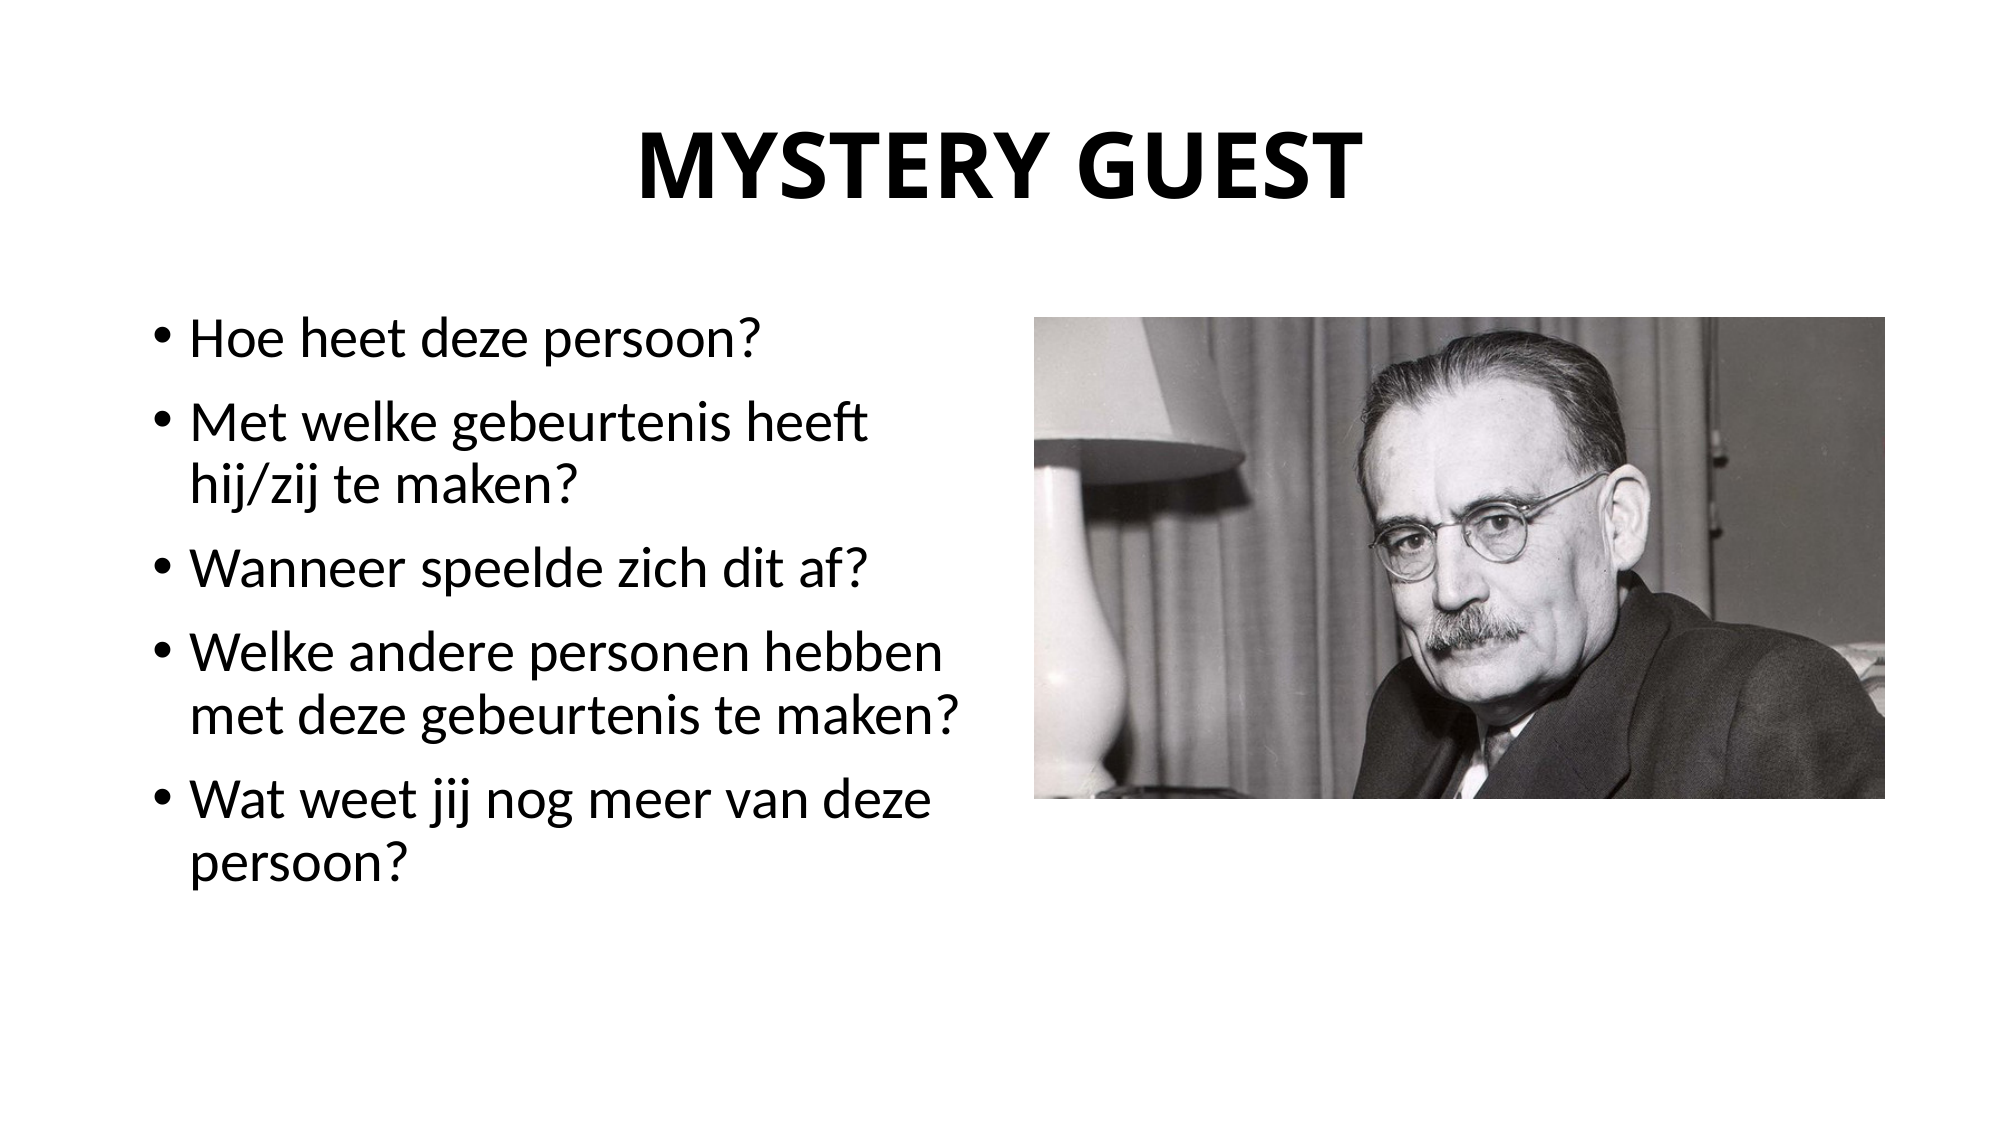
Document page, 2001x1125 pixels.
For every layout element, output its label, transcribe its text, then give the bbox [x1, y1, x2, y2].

list Hoe heet deze persoon? Met welke gebeurtenis heeft hij/zij te maken? Wanneer speelde zich dit af? Welke andere personen hebben met deze gebeurtenis te maken? Wat weet jij nog meer van deze persoon? [137, 299, 988, 1014]
title MYSTERY GUEST [137, 59, 1863, 278]
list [1034, 317, 1885, 799]
